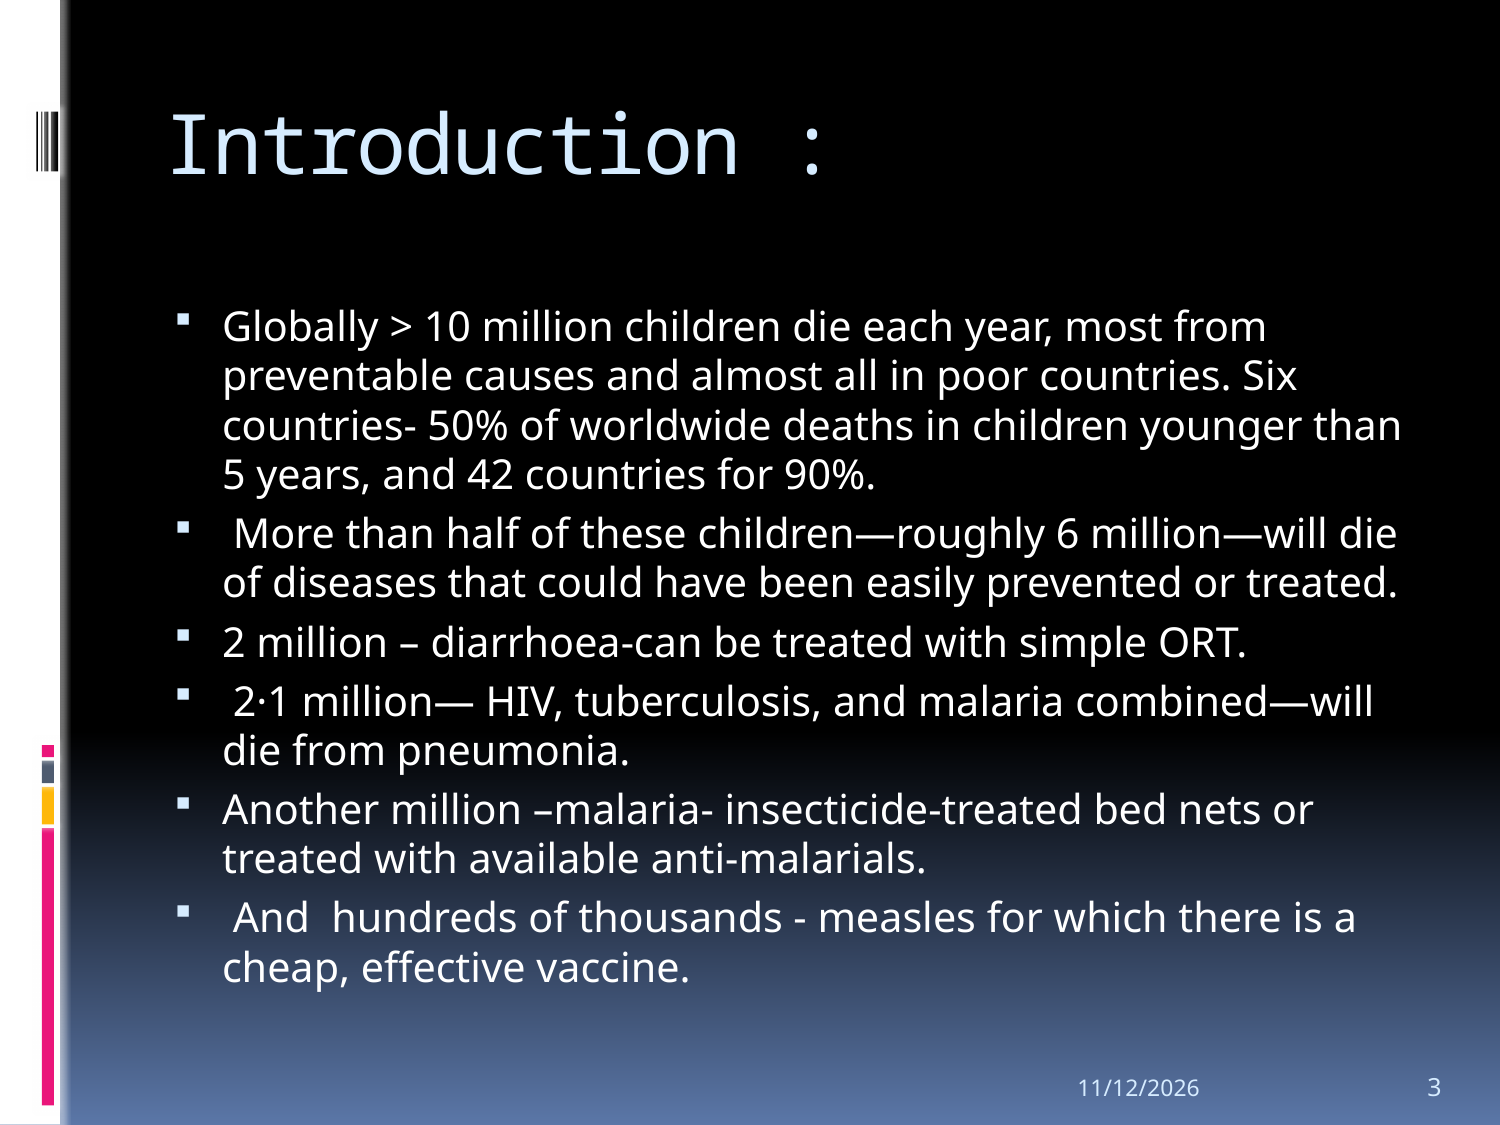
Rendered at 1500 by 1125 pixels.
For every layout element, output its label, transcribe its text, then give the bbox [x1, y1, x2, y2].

list Globally > 10 million children die each year, most from preventable causes and almost all in poor countries. Six countries- 50% of worldwide deaths in children younger than 5 years, and 42 countries for 90%. More than half of these children—roughly 6 million—will die of diseases that could have been easily prevented or treated. 2 million – diarrhoea-can be treated with simple ORT. 2·1 million— HIV, tuberculosis, and malaria combined—will die from pneumonia. Another million –malaria- insecticide-treated bed nets or treated with available anti-malarials. And hundreds of thousands - measles for which there is a cheap, effective vaccine. [150, 292, 1425, 1043]
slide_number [1062, 1052, 1412, 1113]
slide_number 3 [1412, 1052, 1488, 1113]
title Introduction : [150, 83, 1425, 234]
